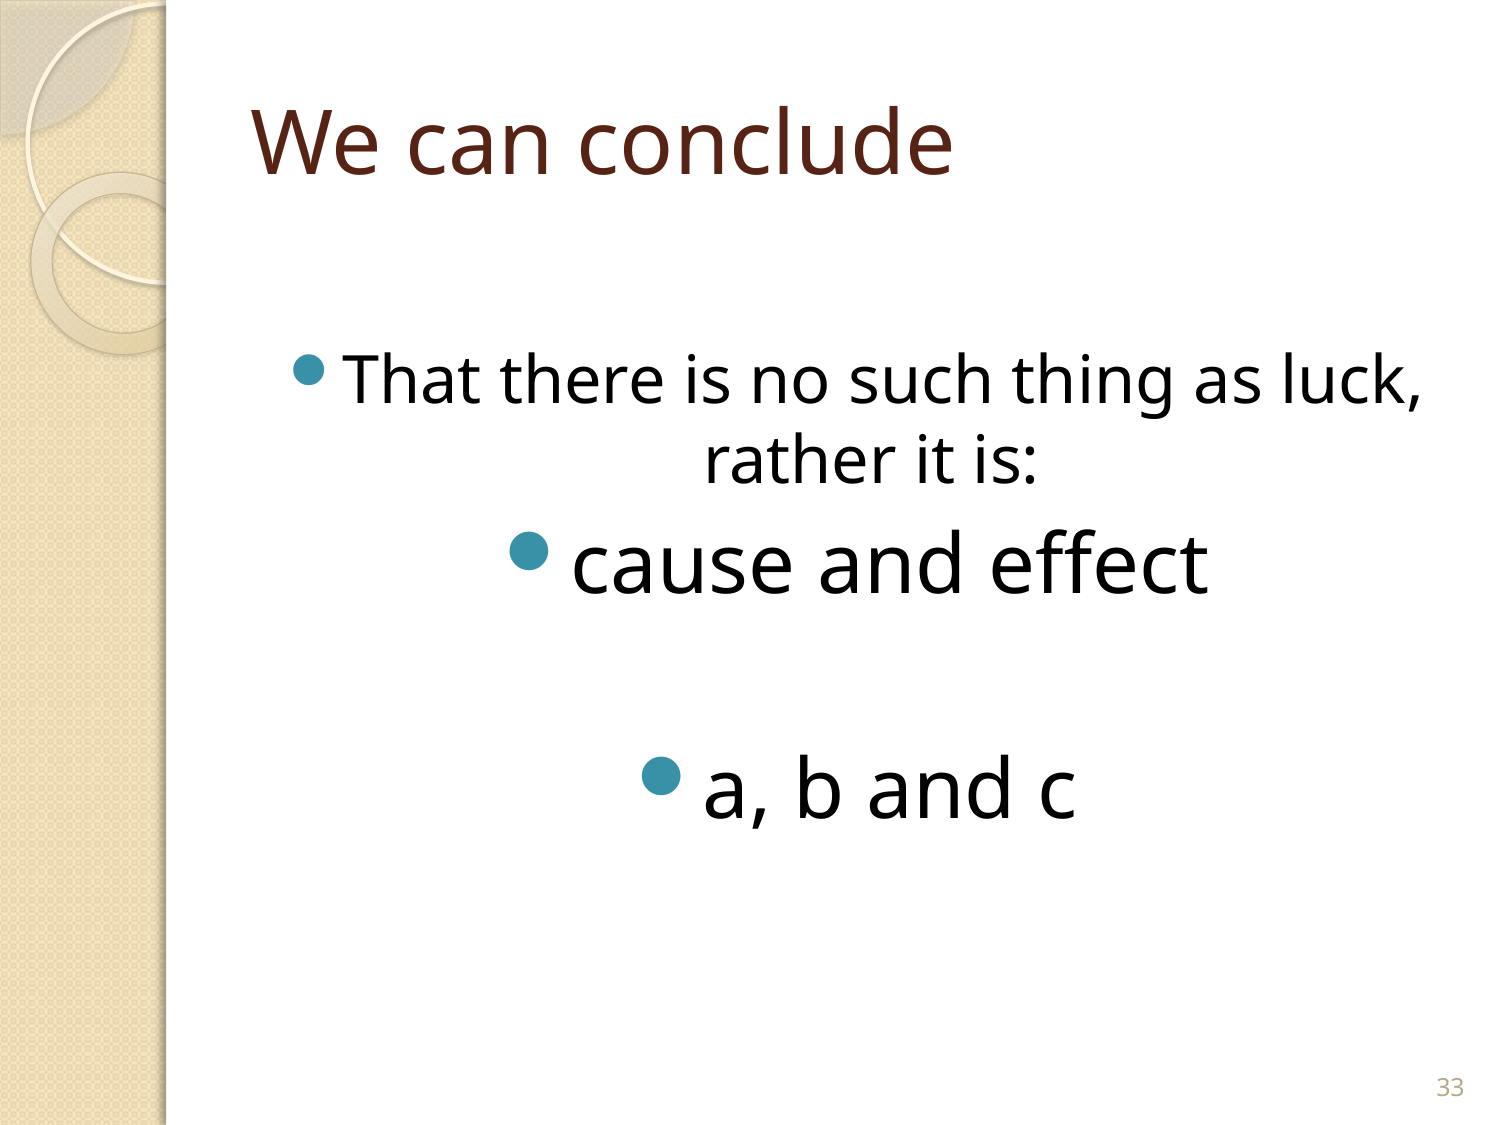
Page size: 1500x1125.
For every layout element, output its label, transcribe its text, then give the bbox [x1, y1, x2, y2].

title We can conclude [235, 45, 1466, 233]
list That there is no such thing as luck, rather it is: cause and effect a, b and c [235, 237, 1466, 1025]
slide_number 33 [1413, 1034, 1488, 1113]
